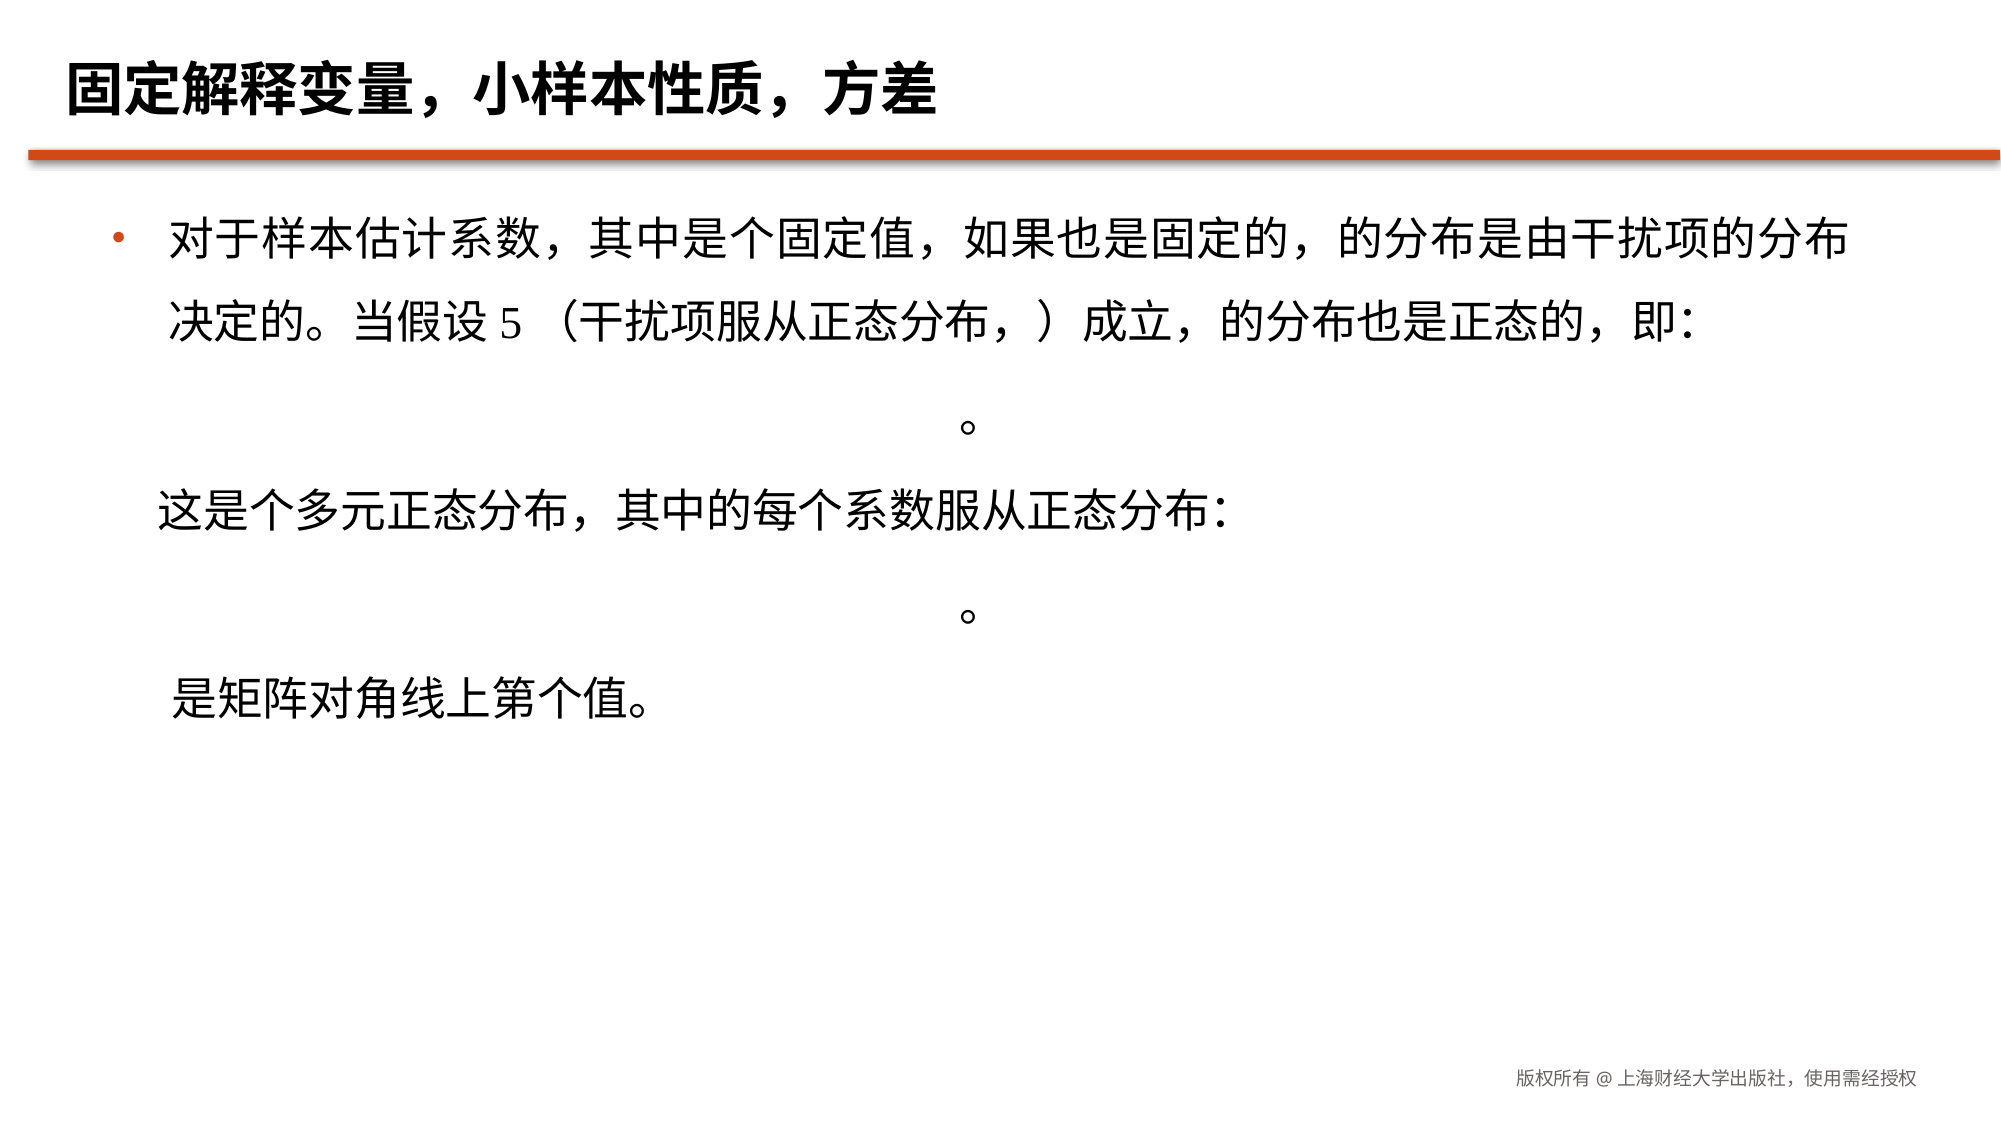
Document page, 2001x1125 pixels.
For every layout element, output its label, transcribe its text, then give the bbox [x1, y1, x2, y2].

title 固定解释变量，小样本性质，方差 [50, 50, 1825, 138]
footer 版权所有@上海财经大学出版社，使用需经授权 [1483, 1046, 1950, 1109]
